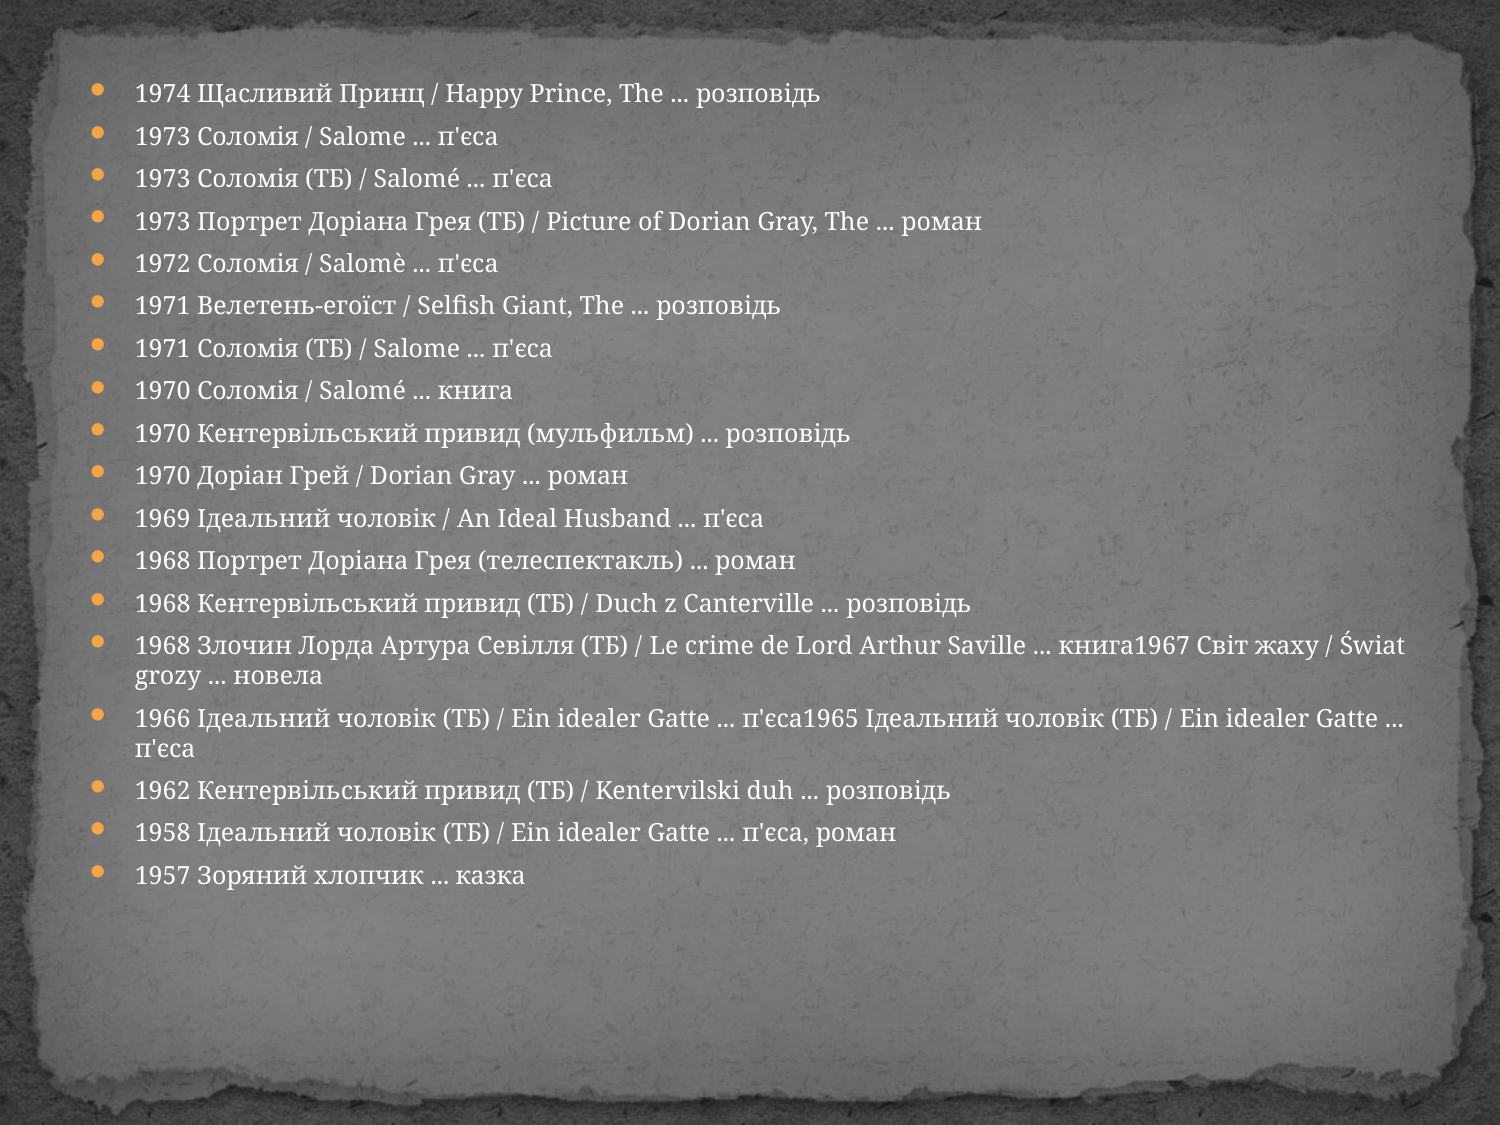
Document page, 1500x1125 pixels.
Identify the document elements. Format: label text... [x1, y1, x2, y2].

list 1974 Щасливий Принц / Happy Prince, The ... розповідь 1973 Соломія / Salome ... п'єса 1973 Соломія (ТБ) / Salomé ... п'єса 1973 Портрет Доріана Грея (ТБ) / Picture of Dorian Gray, The ... роман 1972 Соломія / Salomè ... п'єса 1971 Велетень-егоїст / Selfish Giant, The ... розповідь 1971 Соломія (ТБ) / Salome ... п'єса 1970 Соломія / Salomé ... книга 1970 Кентервільський привид (мульфильм) ... розповідь 1970 Доріан Грей / Dorian Gray ... роман 1969 Ідеальний чоловік / An Ideal Husband ... п'єса 1968 Портрет Доріана Грея (телеспектакль) ... роман 1968 Кентервільський привид (ТБ) / Duch z Canterville ... розповідь 1968 Злочин Лорда Артура Севілля (ТБ) / Le crime de Lord Arthur Saville ... книга1967 Світ жаху / Świat grozy ... новела 1966 Ідеальний чоловік (ТБ) / Ein idealer Gatte ... п'єса1965 Ідеальний чоловік (ТБ) / Ein idealer Gatte ... п'єса 1962 Кентервільський привид (ТБ) / Kentervilski duh ... розповідь 1958 Ідеальний чоловік (ТБ) / Ein idealer Gatte ... п'єса, роман 1957 Зоряний хлопчик ... казка [75, 70, 1425, 1000]
